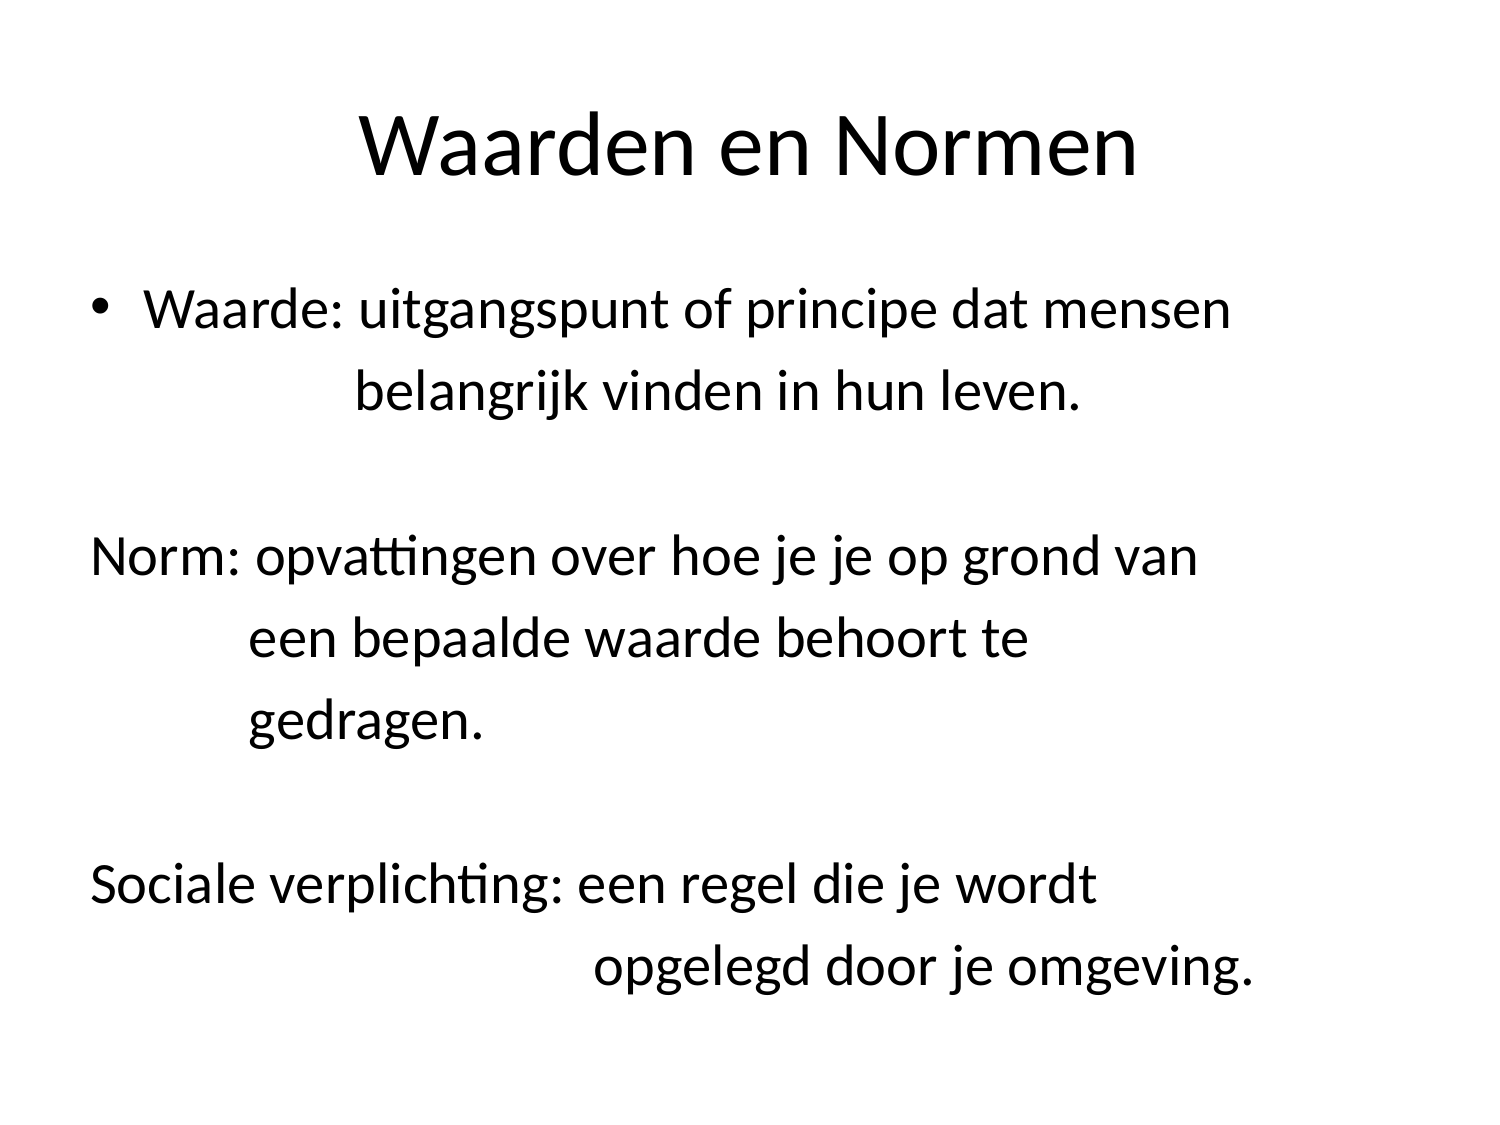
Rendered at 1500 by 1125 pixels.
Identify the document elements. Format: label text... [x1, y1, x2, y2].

title Waarden en Normen [75, 45, 1425, 233]
list Waarde: uitgangspunt of principe dat mensen belangrijk vinden in hun leven. Norm: opvattingen over hoe je je op grond van een bepaalde waarde behoort te gedragen. Sociale verplichting: een regel die je wordt opgelegd door je omgeving. [75, 262, 1425, 1005]
